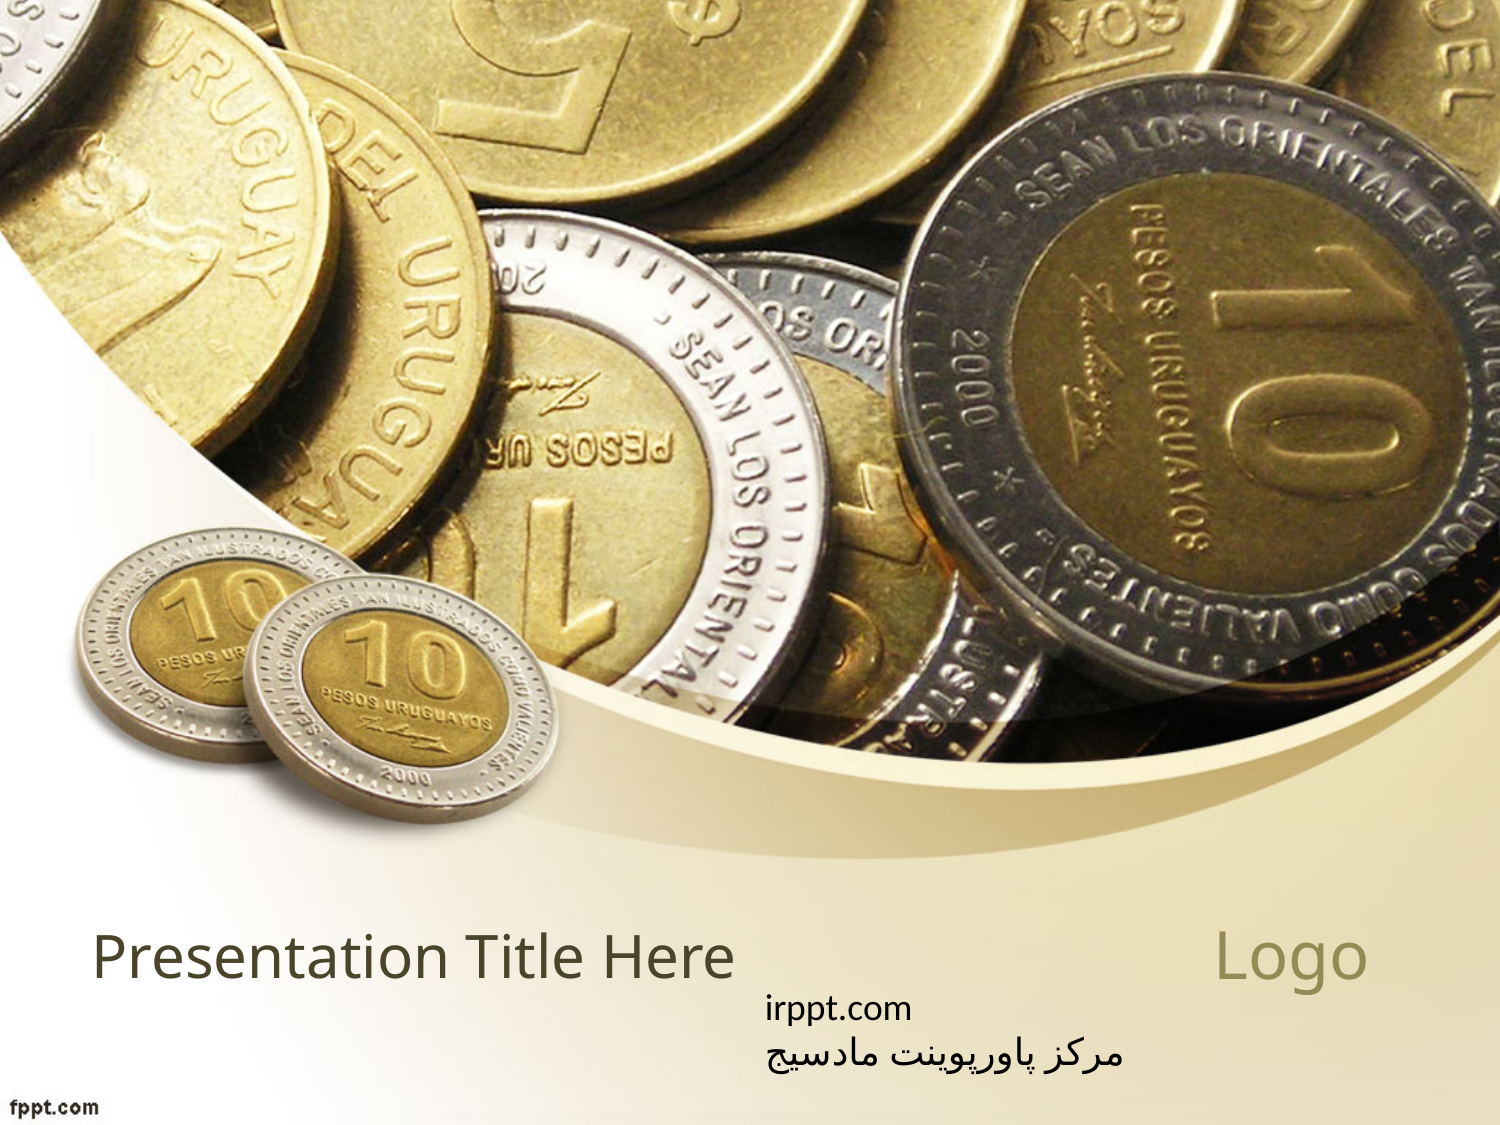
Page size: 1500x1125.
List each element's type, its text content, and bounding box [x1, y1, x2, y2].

title Presentation Title Here [76, 881, 821, 1029]
picture [0, 0, 1500, 1125]
text_box Logo [1198, 905, 1400, 975]
text_box irppt.com مرکز پاورپوینت مادسیج [749, 975, 1500, 1081]
